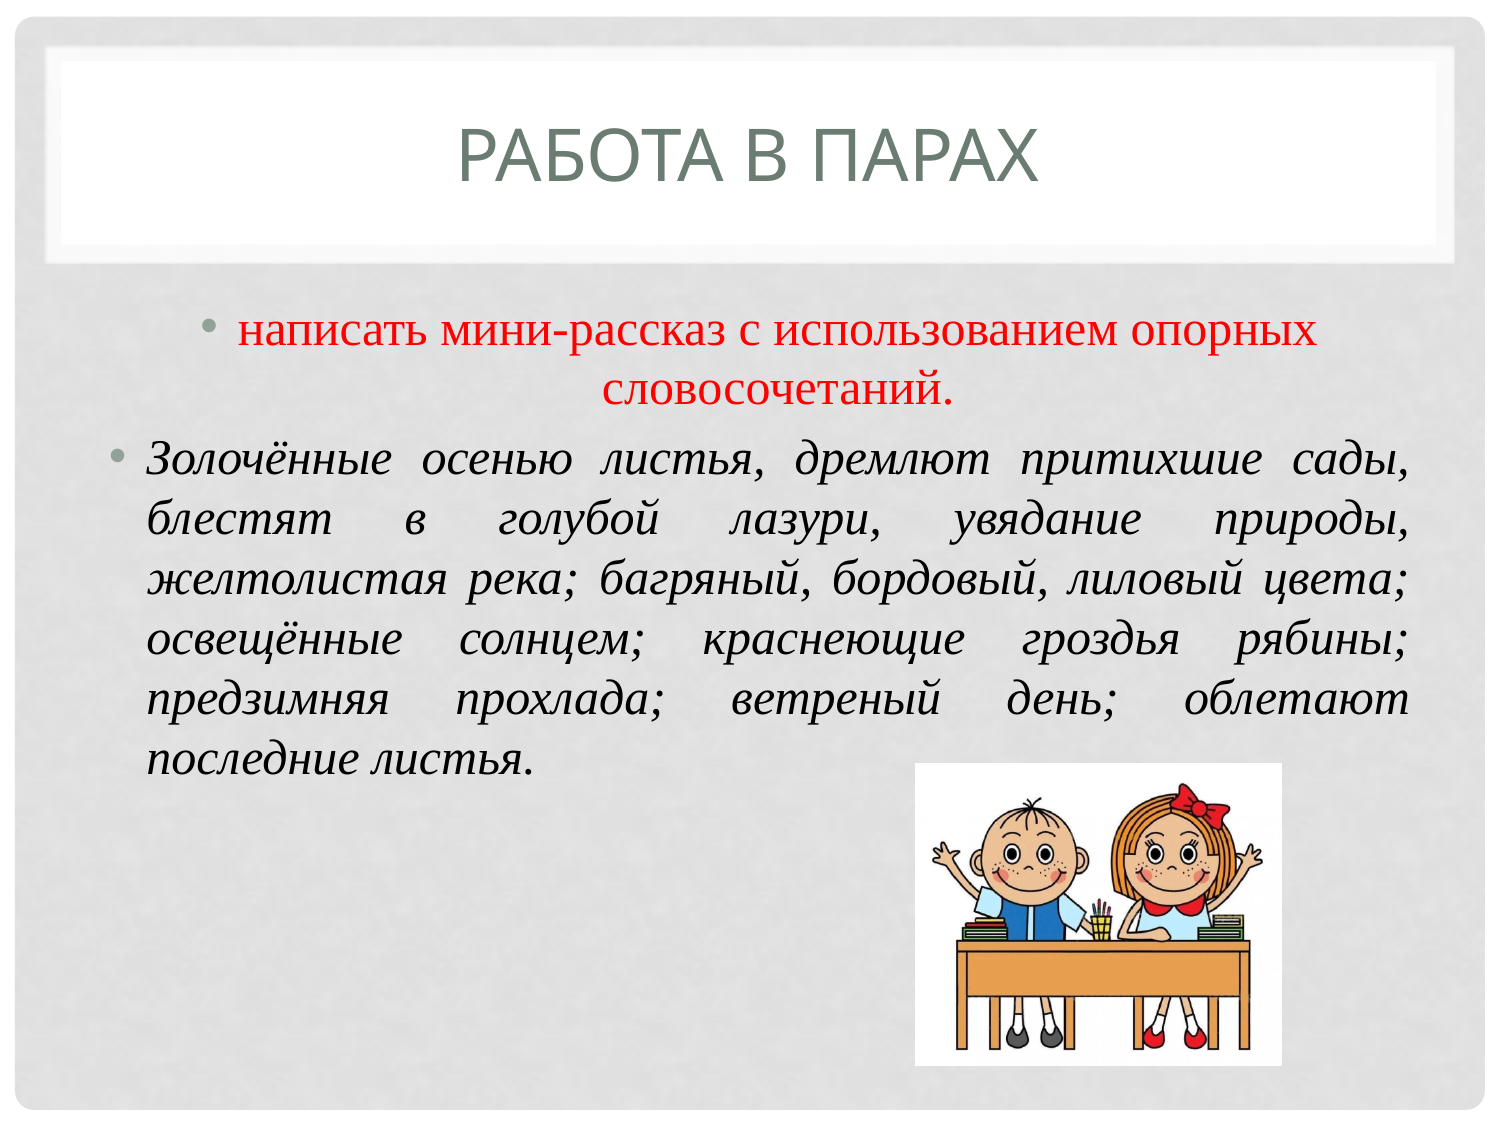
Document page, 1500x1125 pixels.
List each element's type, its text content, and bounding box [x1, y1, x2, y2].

picture [915, 762, 1282, 1066]
list написать мини-рассказ с использованием опорных словосочетаний. Золочённые осенью листья, дремлют притихшие сады, блестят в голубой лазури, увядание природы, желтолистая река; багряный, бордовый, лиловый цвета; освещённые солнцем; краснеющие гроздья рябины; предзимняя прохлада; ветреный день; облетают последние листья. [75, 287, 1425, 1005]
title РАБОТА В ПАРАХ [69, 66, 1425, 238]
